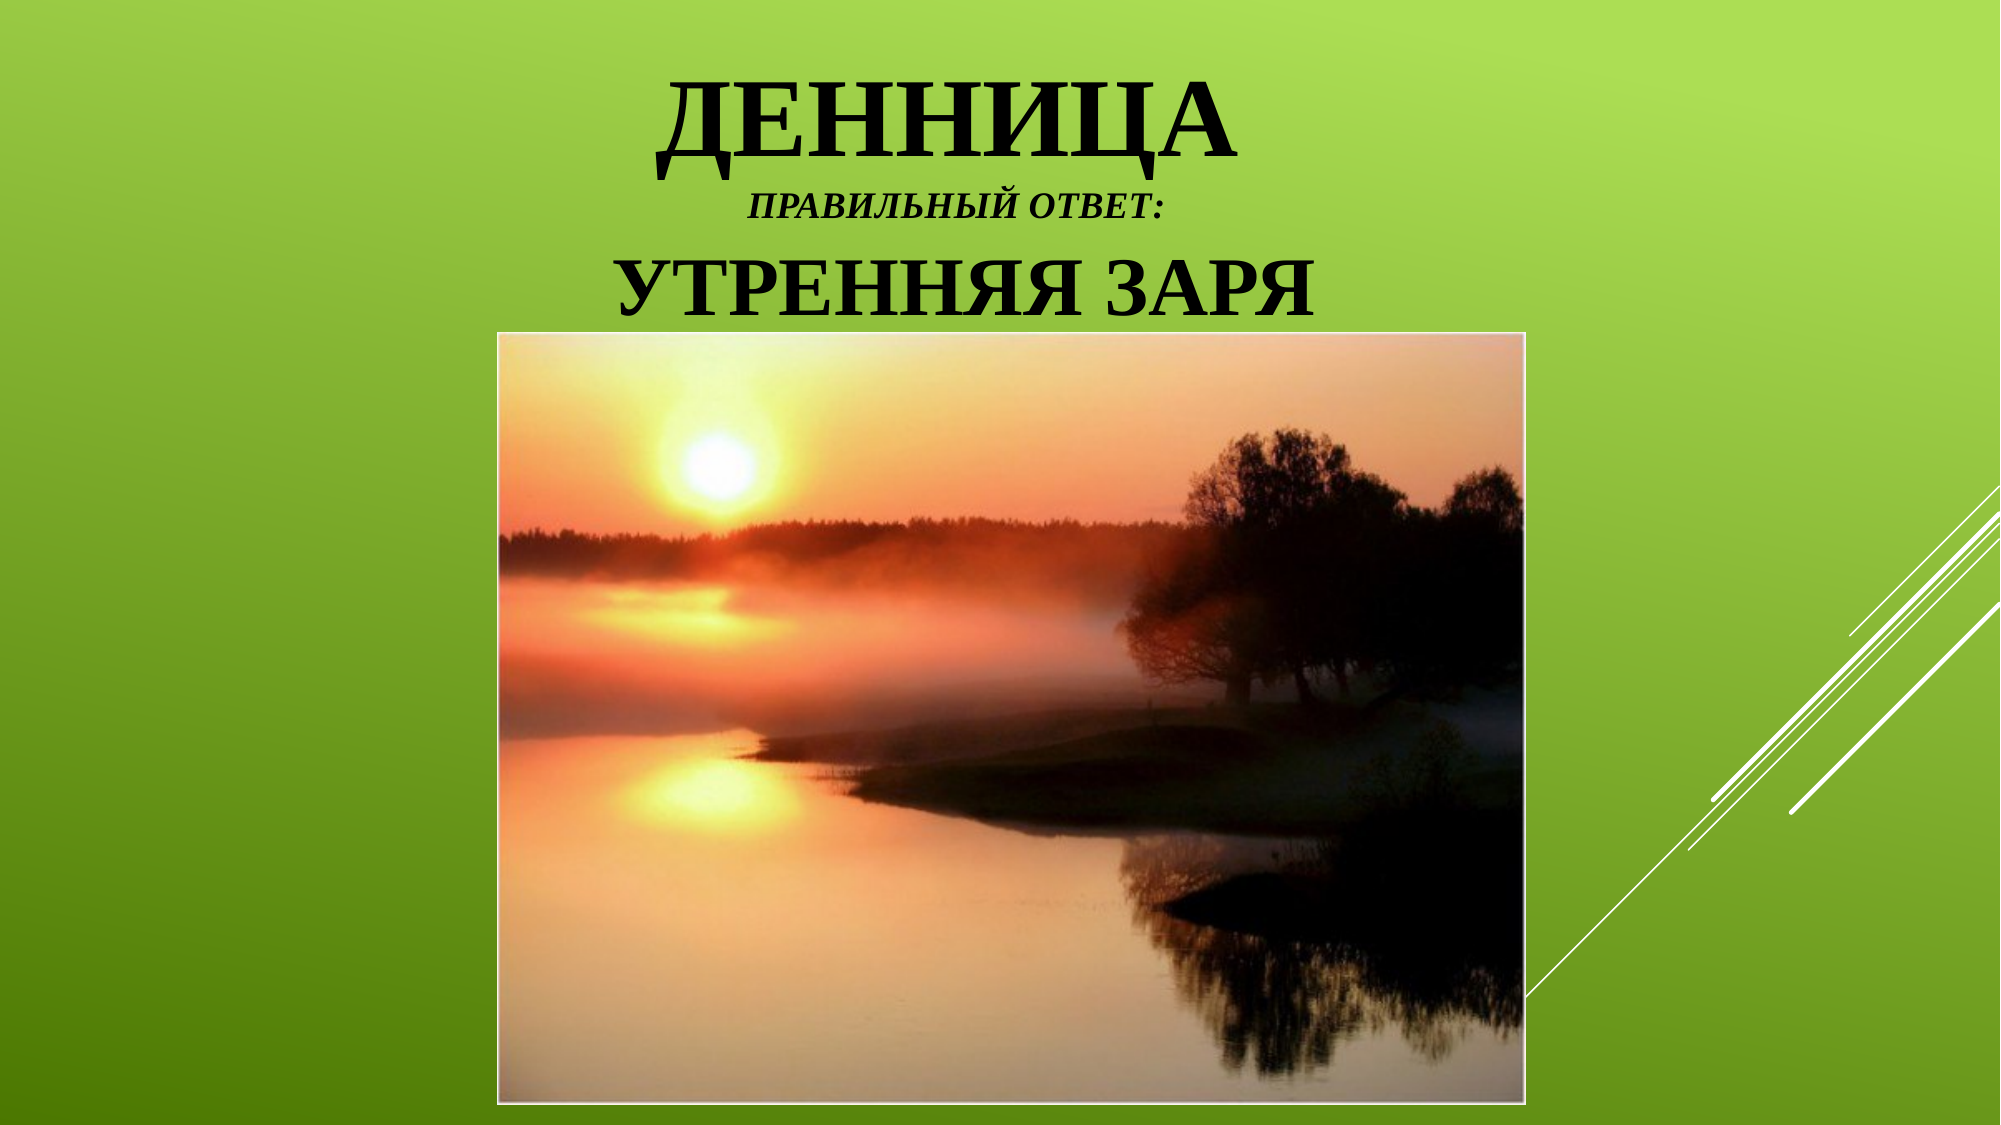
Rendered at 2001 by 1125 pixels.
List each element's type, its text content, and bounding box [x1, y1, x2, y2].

picture [497, 332, 1527, 1105]
text_box ДЕННИЦА [614, 36, 1308, 187]
text_box ПРАВИЛЬНЫЙ ОТВЕТ: [732, 173, 1191, 224]
text_box УТРЕННЯЯ ЗАРЯ [594, 224, 1354, 332]
